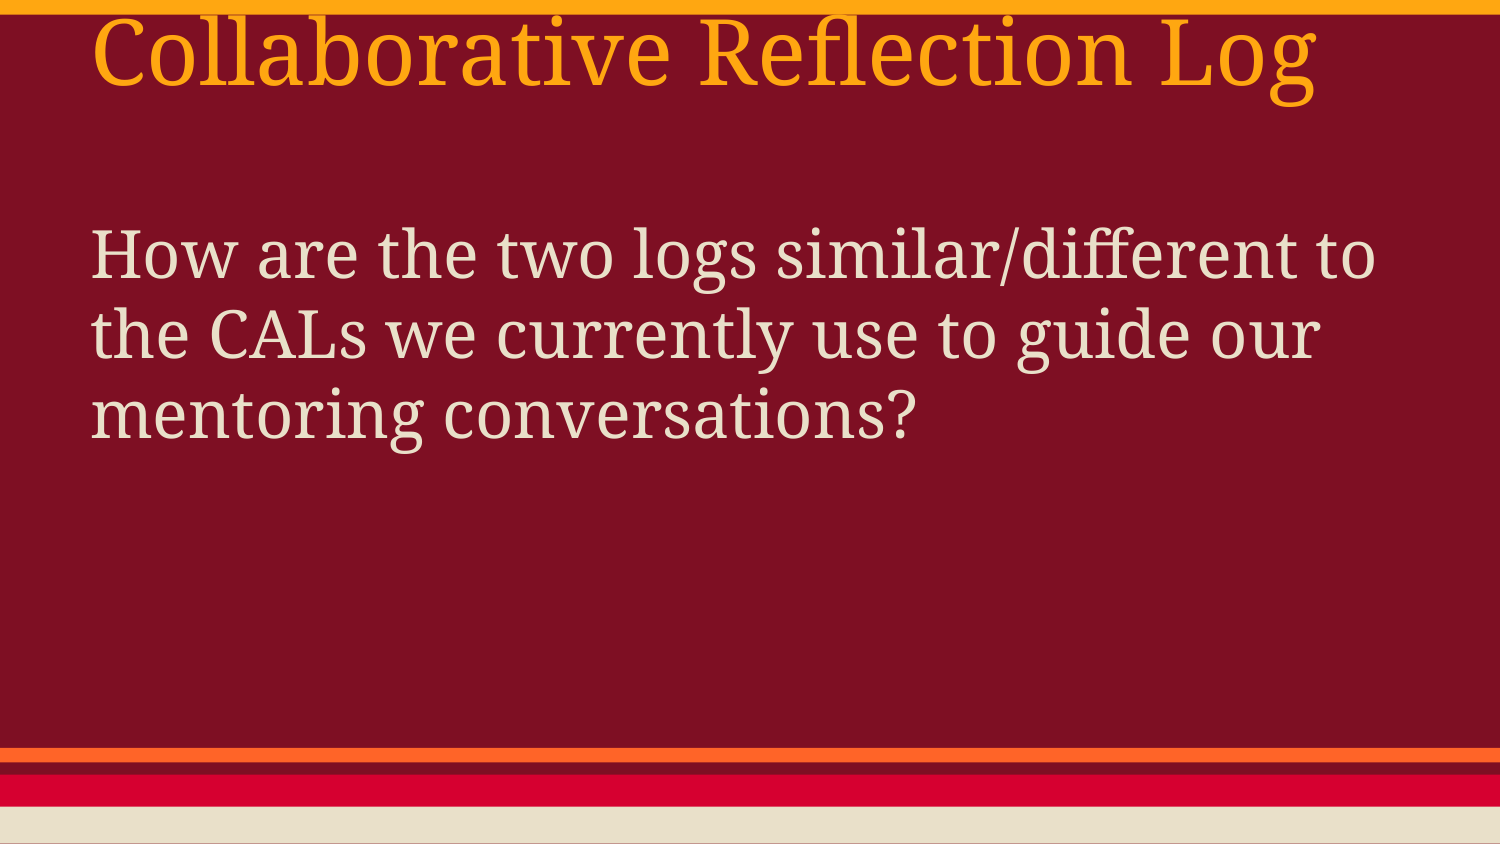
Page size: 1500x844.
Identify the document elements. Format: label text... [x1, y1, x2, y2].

title Collaborative Reflection Log [75, 33, 1425, 175]
list How are the two logs similar/different to the CALs we currently use to guide our mentoring conversations? [75, 196, 1425, 733]
